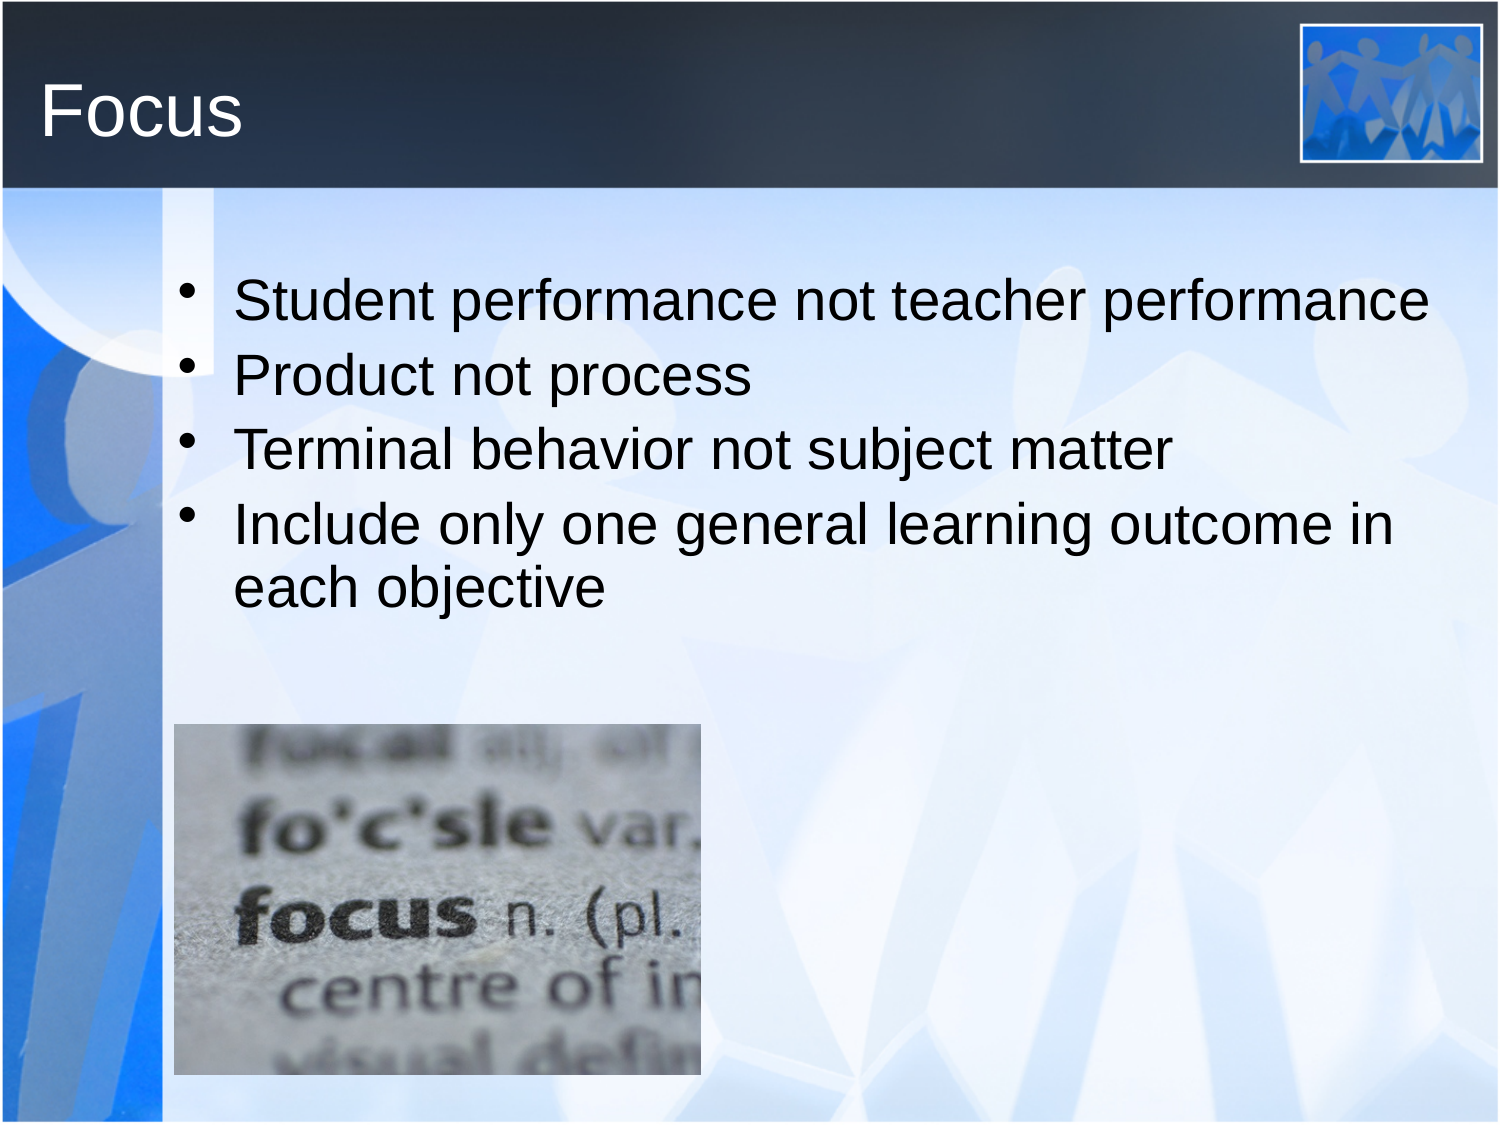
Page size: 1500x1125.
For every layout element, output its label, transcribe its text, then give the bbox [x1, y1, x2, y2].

list Student performance not teacher performance Product not process Terminal behavior not subject matter Include only one general learning outcome in each objective [162, 262, 1475, 1013]
title Focus [24, 37, 1475, 175]
picture [0, 0, 1500, 1125]
